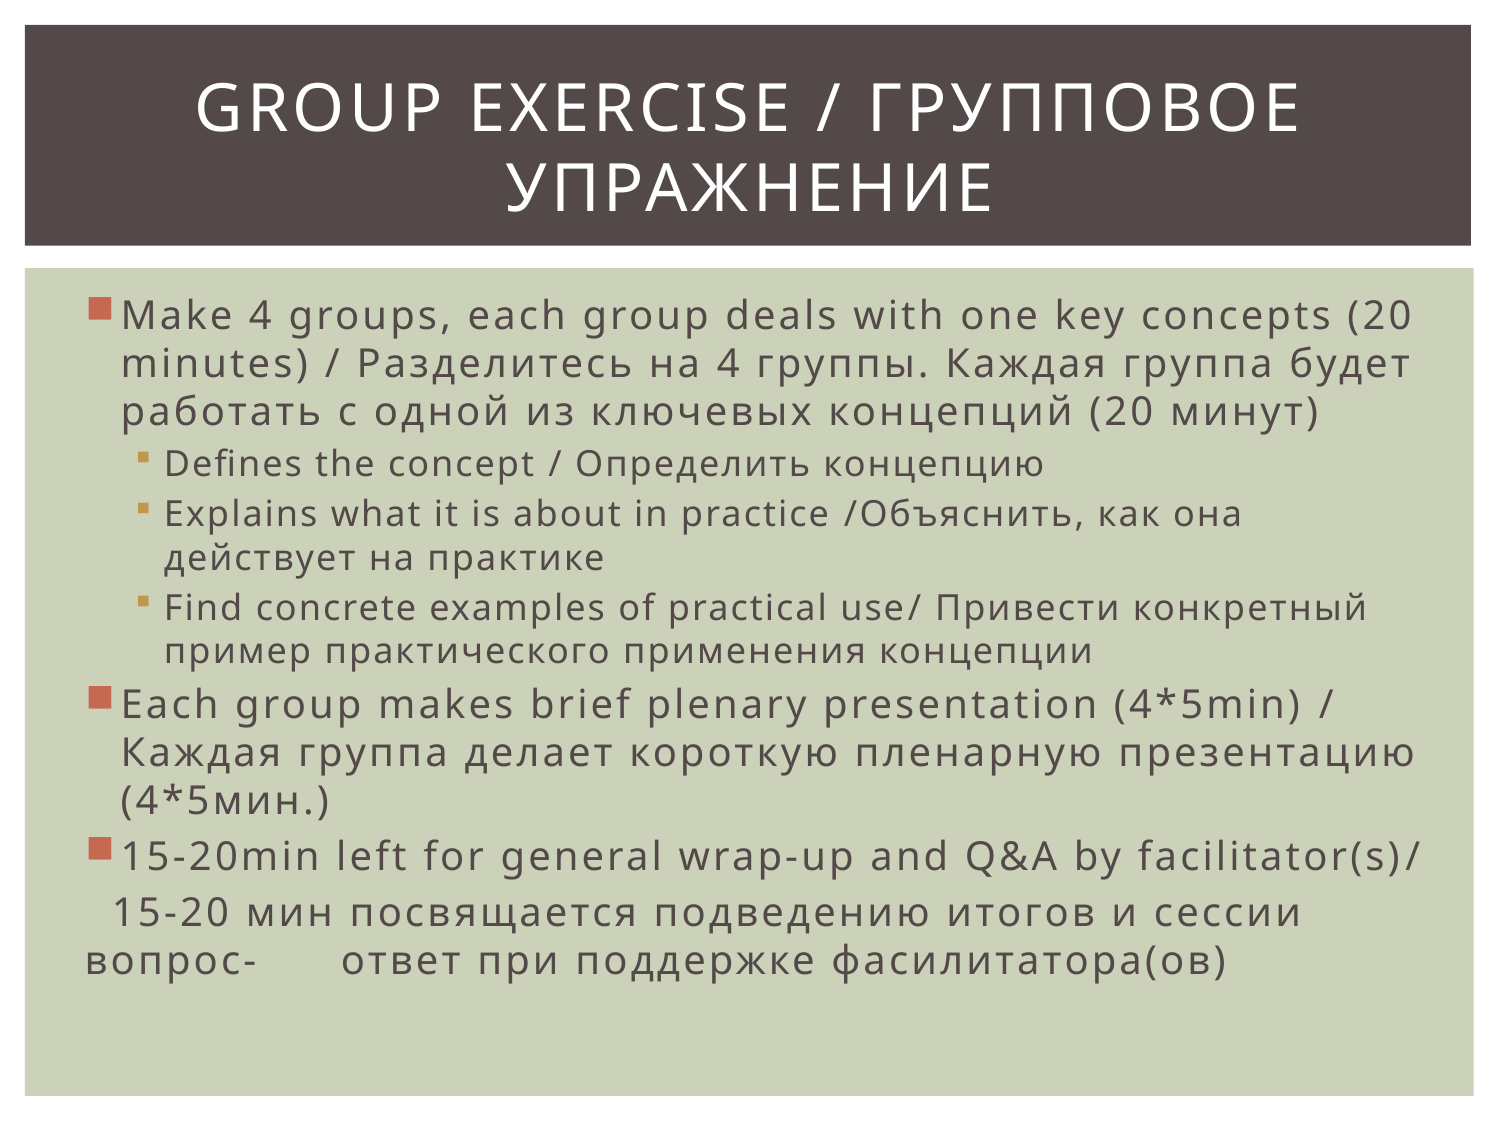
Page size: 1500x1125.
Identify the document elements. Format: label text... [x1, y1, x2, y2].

list Make 4 groups, each group deals with one key concepts (20 minutes) / Разделитесь на 4 группы. Каждая группа будет работать с одной из ключевых концепций (20 минут) Defines the concept / Определить концепцию Explains what it is about in practice /Объяснить, как она действует на практике Find concrete examples of practical use/ Привести конкретный пример практического применения концепции Each group makes brief plenary presentation (4*5min) / Каждая группа делает короткую пленарную презентацию (4*5мин.) 15-20min left for general wrap-up and Q&A by facilitator(s)/ 15-20 мин посвящается подведению итогов и сессии вопрос- ответ при поддержке фасилитатора(ов) [62, 281, 1442, 1005]
title Group Exercise / групповое упражнение [62, 58, 1438, 232]
